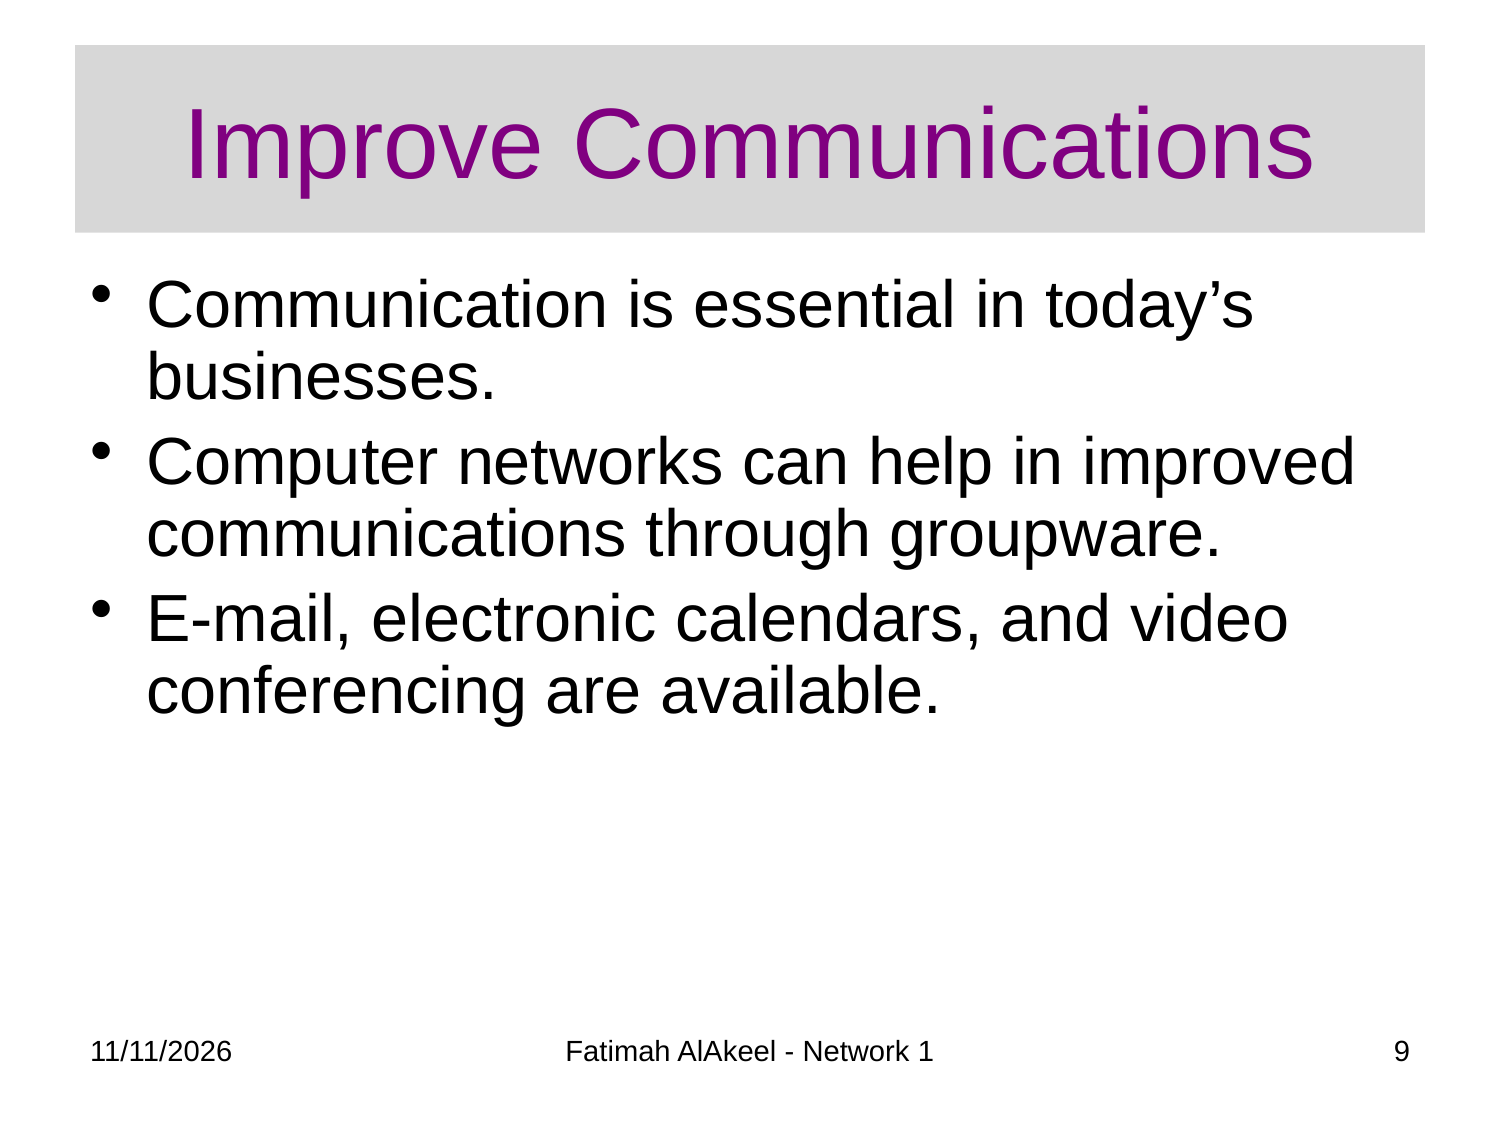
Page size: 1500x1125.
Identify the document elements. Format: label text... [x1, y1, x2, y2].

footer Fatimah AlAkeel - Network 1 [512, 1024, 988, 1103]
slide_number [74, 1024, 426, 1103]
list Communication is essential in today’s businesses. Computer networks can help in improved communications through groupware. E-mail, electronic calendars, and video conferencing are available. [74, 262, 1426, 1006]
title Improve Communications [74, 44, 1426, 233]
slide_number 9 [1074, 1024, 1426, 1103]
